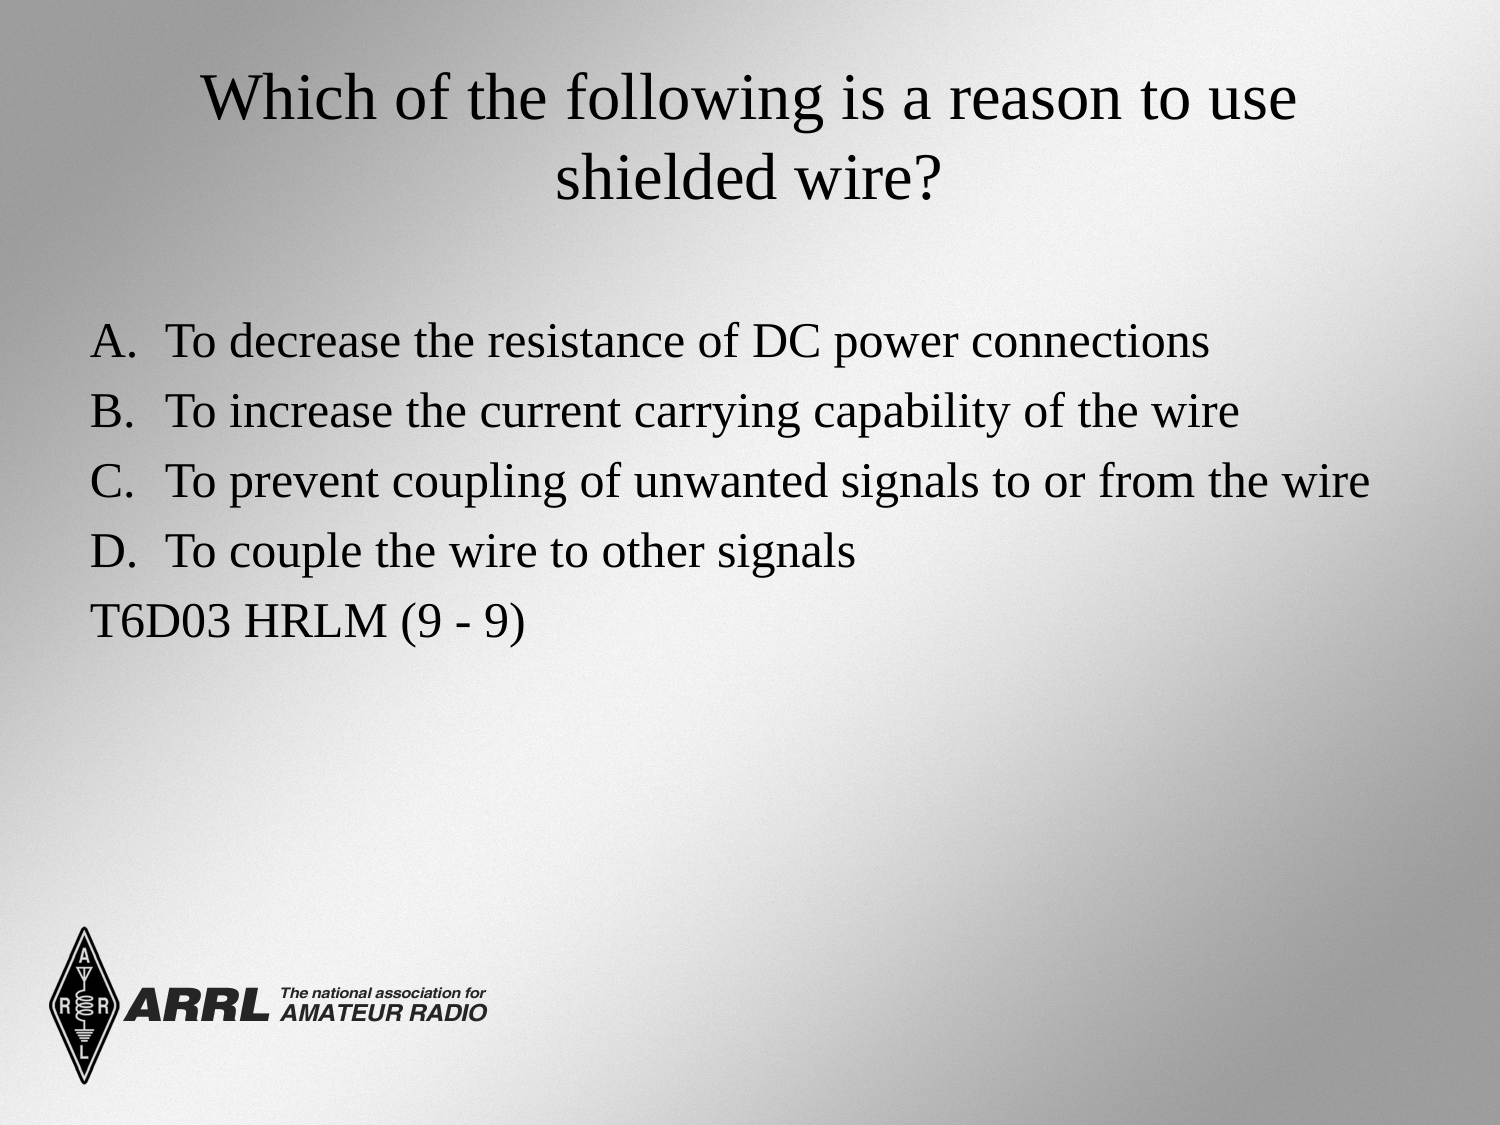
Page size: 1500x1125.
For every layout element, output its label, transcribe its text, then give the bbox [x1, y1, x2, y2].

picture [0, 0, 1500, 1125]
list To decrease the resistance of DC power connections To increase the current carrying capability of the wire To prevent coupling of unwanted signals to or from the wire To couple the wire to other signals T6D03 HRLM (9 - 9) [75, 299, 1425, 1005]
title Which of the following is a reason to use shielded wire? [75, 45, 1425, 233]
